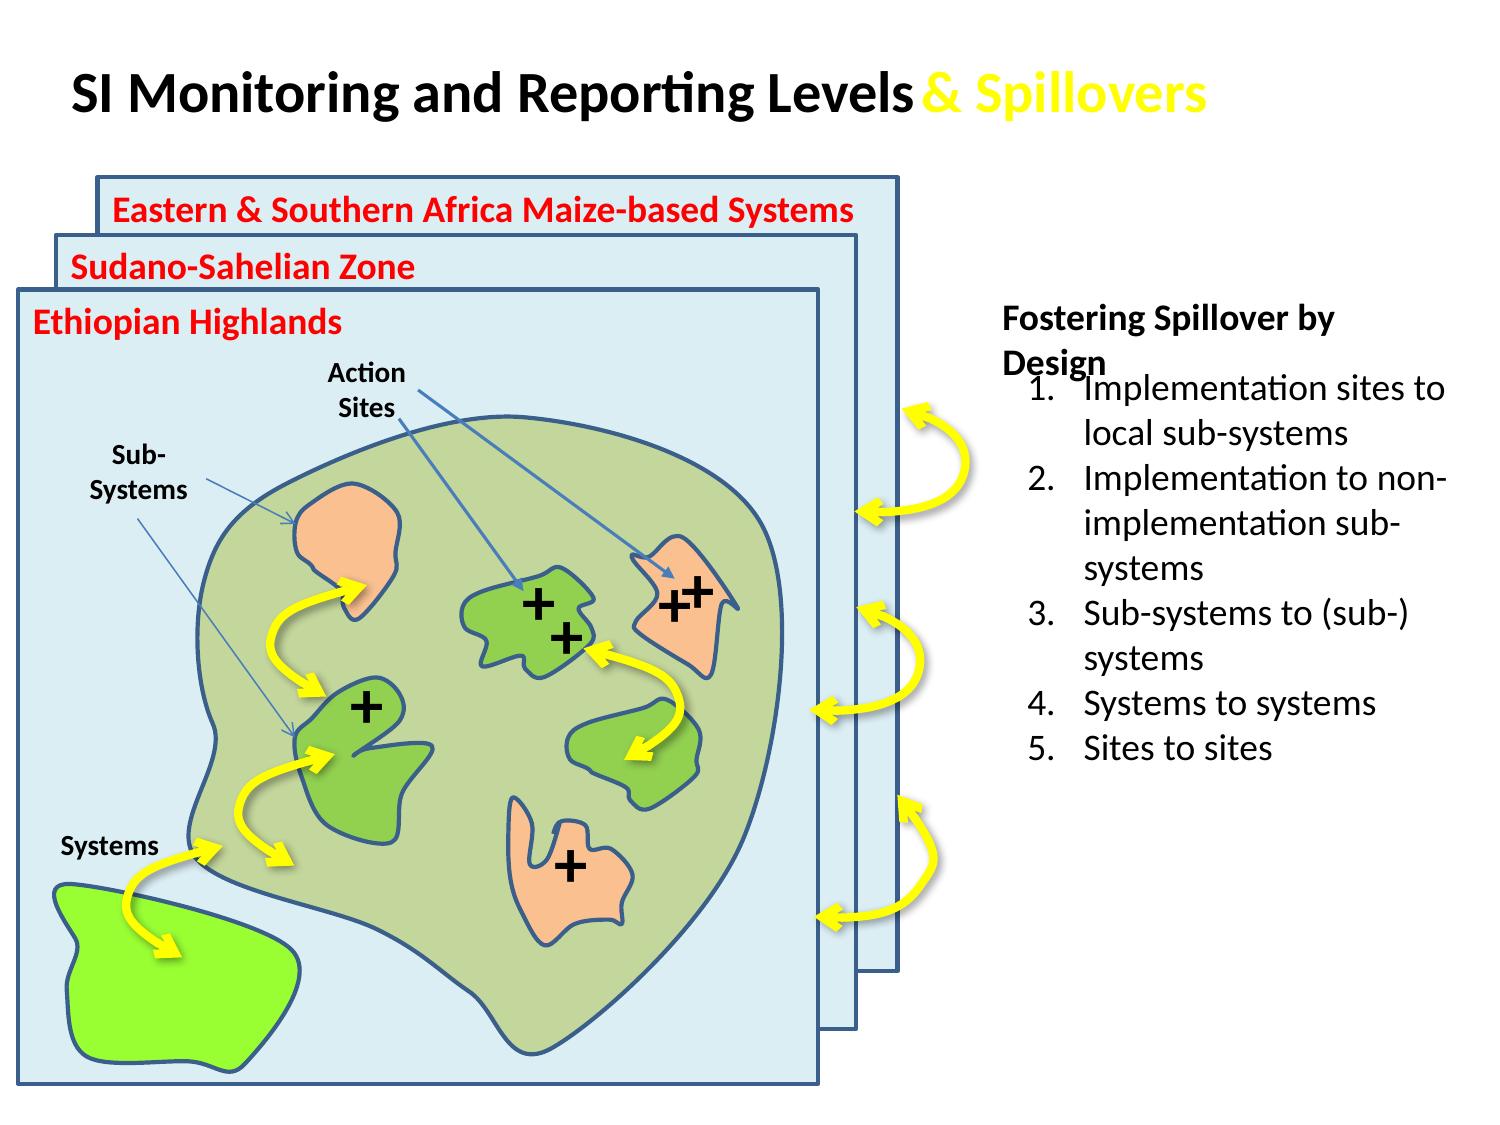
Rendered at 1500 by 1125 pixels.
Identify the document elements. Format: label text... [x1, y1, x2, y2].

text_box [808, 408, 966, 918]
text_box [73, 427, 739, 946]
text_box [903, 46, 1488, 780]
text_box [238, 584, 368, 866]
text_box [55, 176, 898, 1030]
text_box Ethiopian Highlands [16, 287, 820, 1086]
text_box SI Monitoring and Reporting Levels [56, 46, 902, 132]
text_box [311, 285, 754, 911]
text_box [44, 416, 783, 1072]
